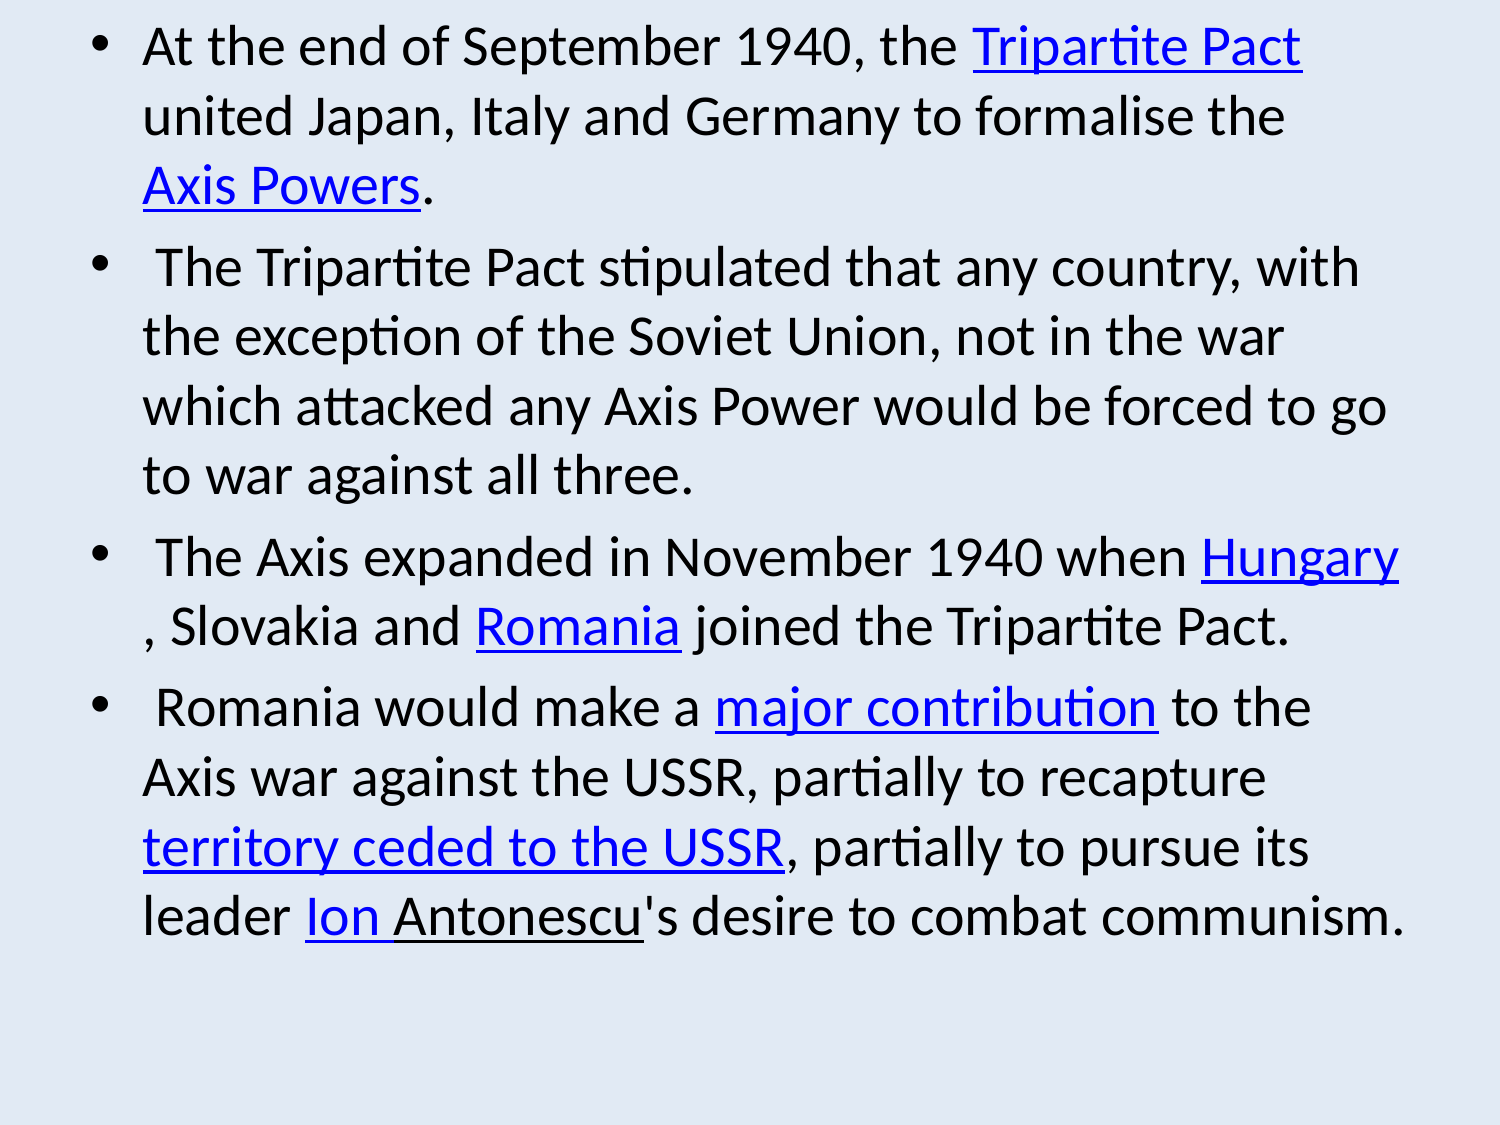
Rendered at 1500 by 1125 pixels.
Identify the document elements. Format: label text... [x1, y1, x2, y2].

list At the end of September 1940, the Tripartite Pact united Japan, Italy and Germany to formalise the Axis Powers. The Tripartite Pact stipulated that any country, with the exception of the Soviet Union, not in the war which attacked any Axis Power would be forced to go to war against all three. The Axis expanded in November 1940 when Hungary, Slovakia and Romania joined the Tripartite Pact. Romania would make a major contribution to the Axis war against the USSR, partially to recapture territory ceded to the USSR, partially to pursue its leader Ion Antonescu's desire to combat communism. [75, 0, 1425, 1075]
